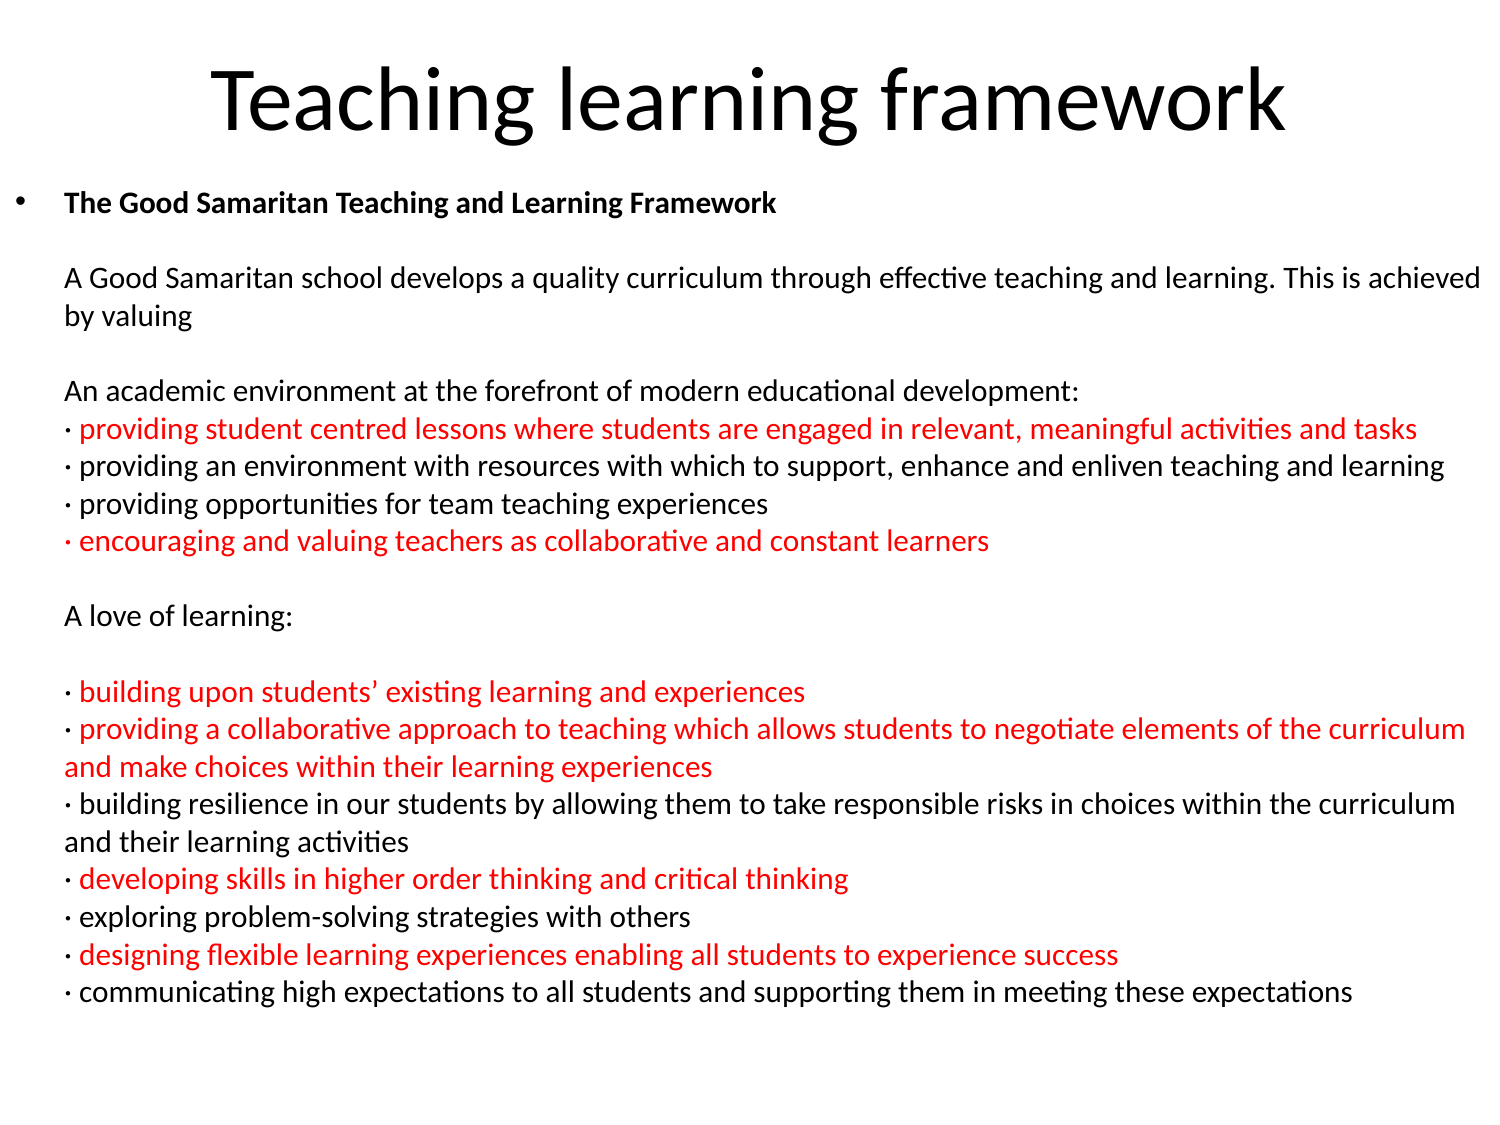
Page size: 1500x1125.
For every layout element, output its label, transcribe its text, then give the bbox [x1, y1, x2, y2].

list The Good Samaritan Teaching and Learning Framework A Good Samaritan school develops a quality curriculum through effective teaching and learning. This is achieved by valuing An academic environment at the forefront of modern educational development: · providing student centred lessons where students are engaged in relevant, meaningful activities and tasks · providing an environment with resources with which to support, enhance and enliven teaching and learning · providing opportunities for team teaching experiences · encouraging and valuing teachers as collaborative and constant learners A love of learning: · building upon students’ existing learning and experiences · providing a collaborative approach to teaching which allows students to negotiate elements of the curriculum and make choices within their learning experiences · building resilience in our students by allowing them to take responsible risks in choices within the curriculum and their learning activities · developing skills in higher order thinking and critical thinking · exploring problem-solving strategies with others · designing flexible learning experiences enabling all students to experience success · communicating high expectations to all students and supporting them in meeting these expectations [0, 174, 1500, 1125]
title Teaching learning framework [75, 0, 1425, 174]
